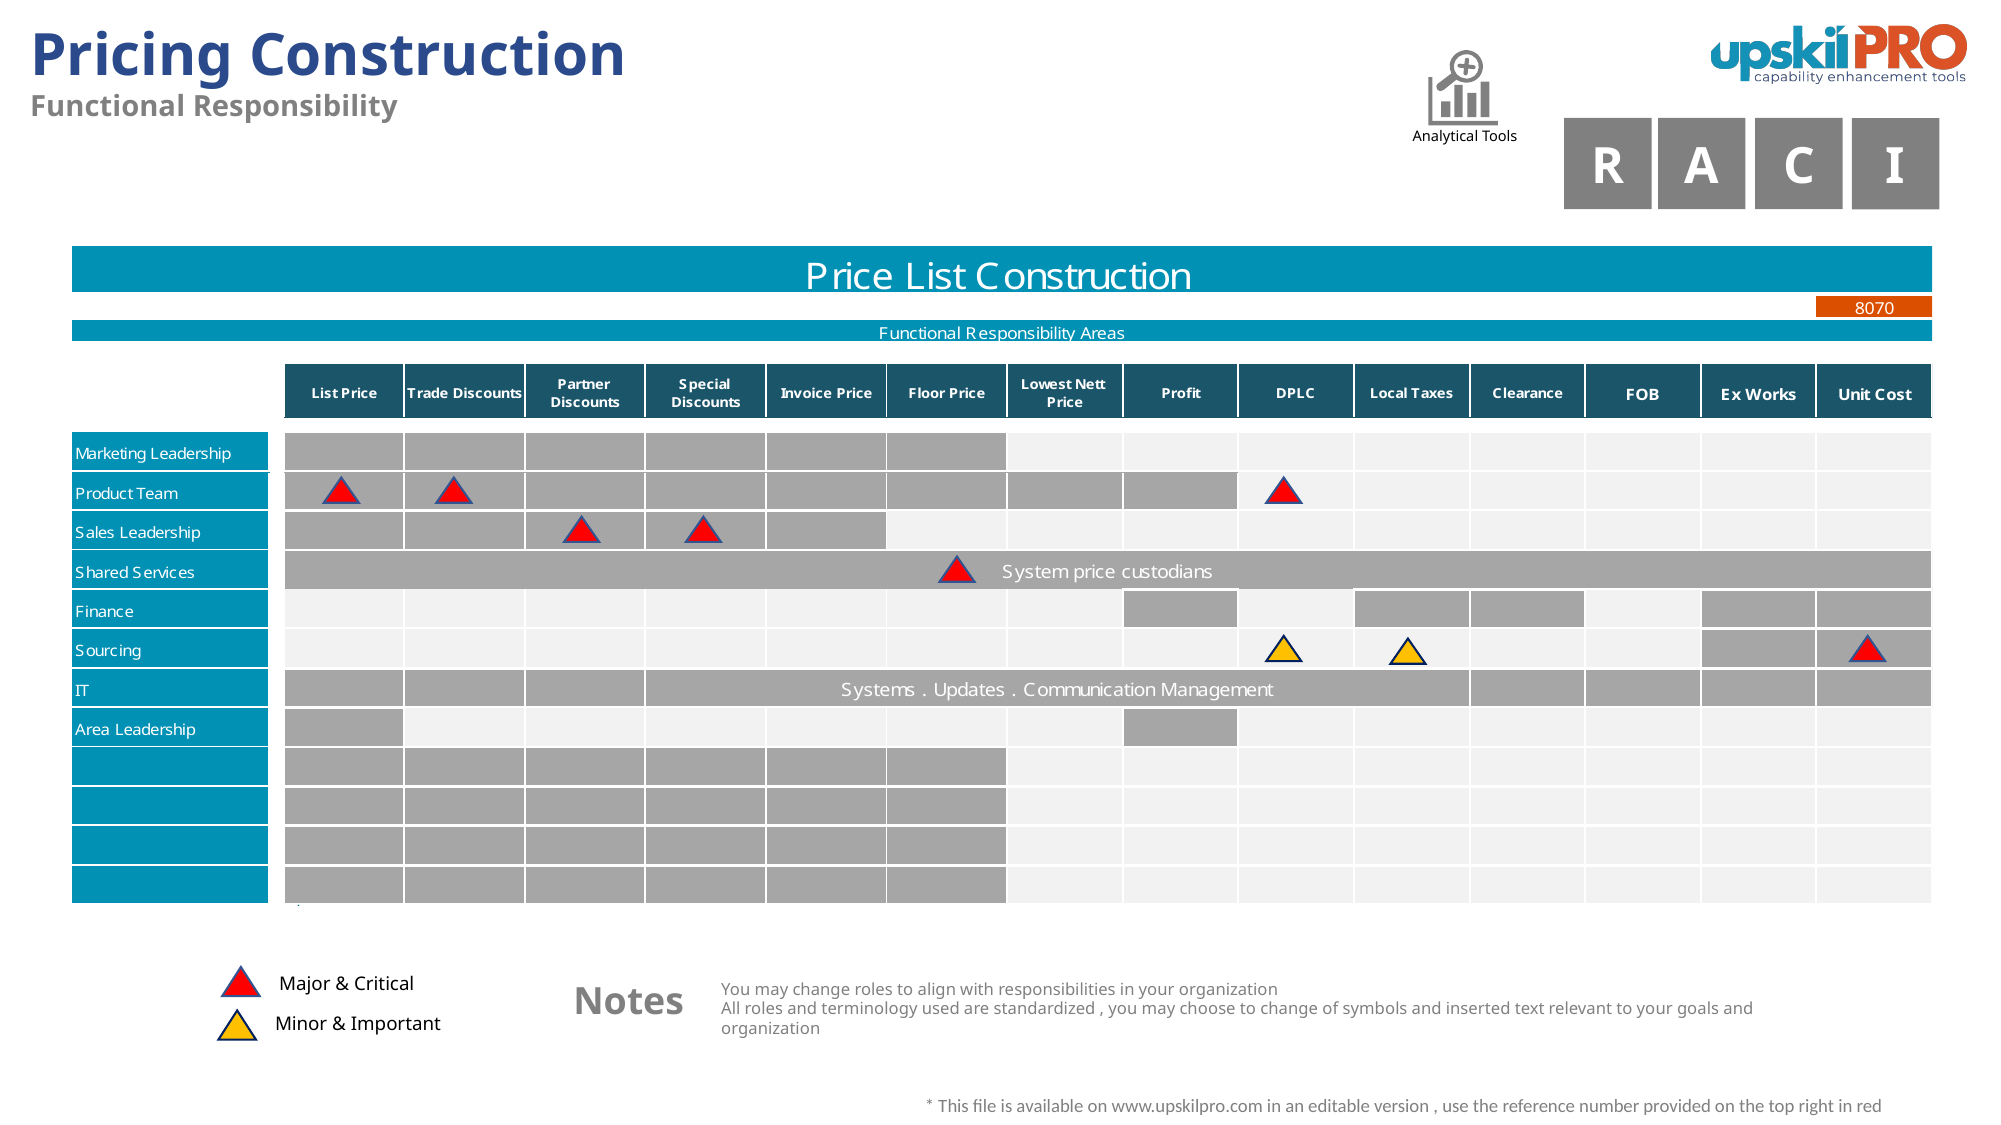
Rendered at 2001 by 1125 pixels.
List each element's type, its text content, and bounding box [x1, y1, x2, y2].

text_box Pricing Construction Functional Responsibility [15, 10, 769, 130]
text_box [1381, 49, 1552, 153]
text_box C [1755, 117, 1843, 210]
text_box R [1564, 117, 1652, 210]
picture [1711, 24, 1967, 85]
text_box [71, 246, 1934, 906]
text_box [558, 969, 1841, 1031]
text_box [218, 963, 568, 1043]
text_box I [1851, 118, 1940, 210]
text_box * This file is available on www.upskilpro.com in an editable version , use the reference number provided on the top right in red [851, 1086, 1901, 1124]
text_box A [1658, 117, 1746, 210]
